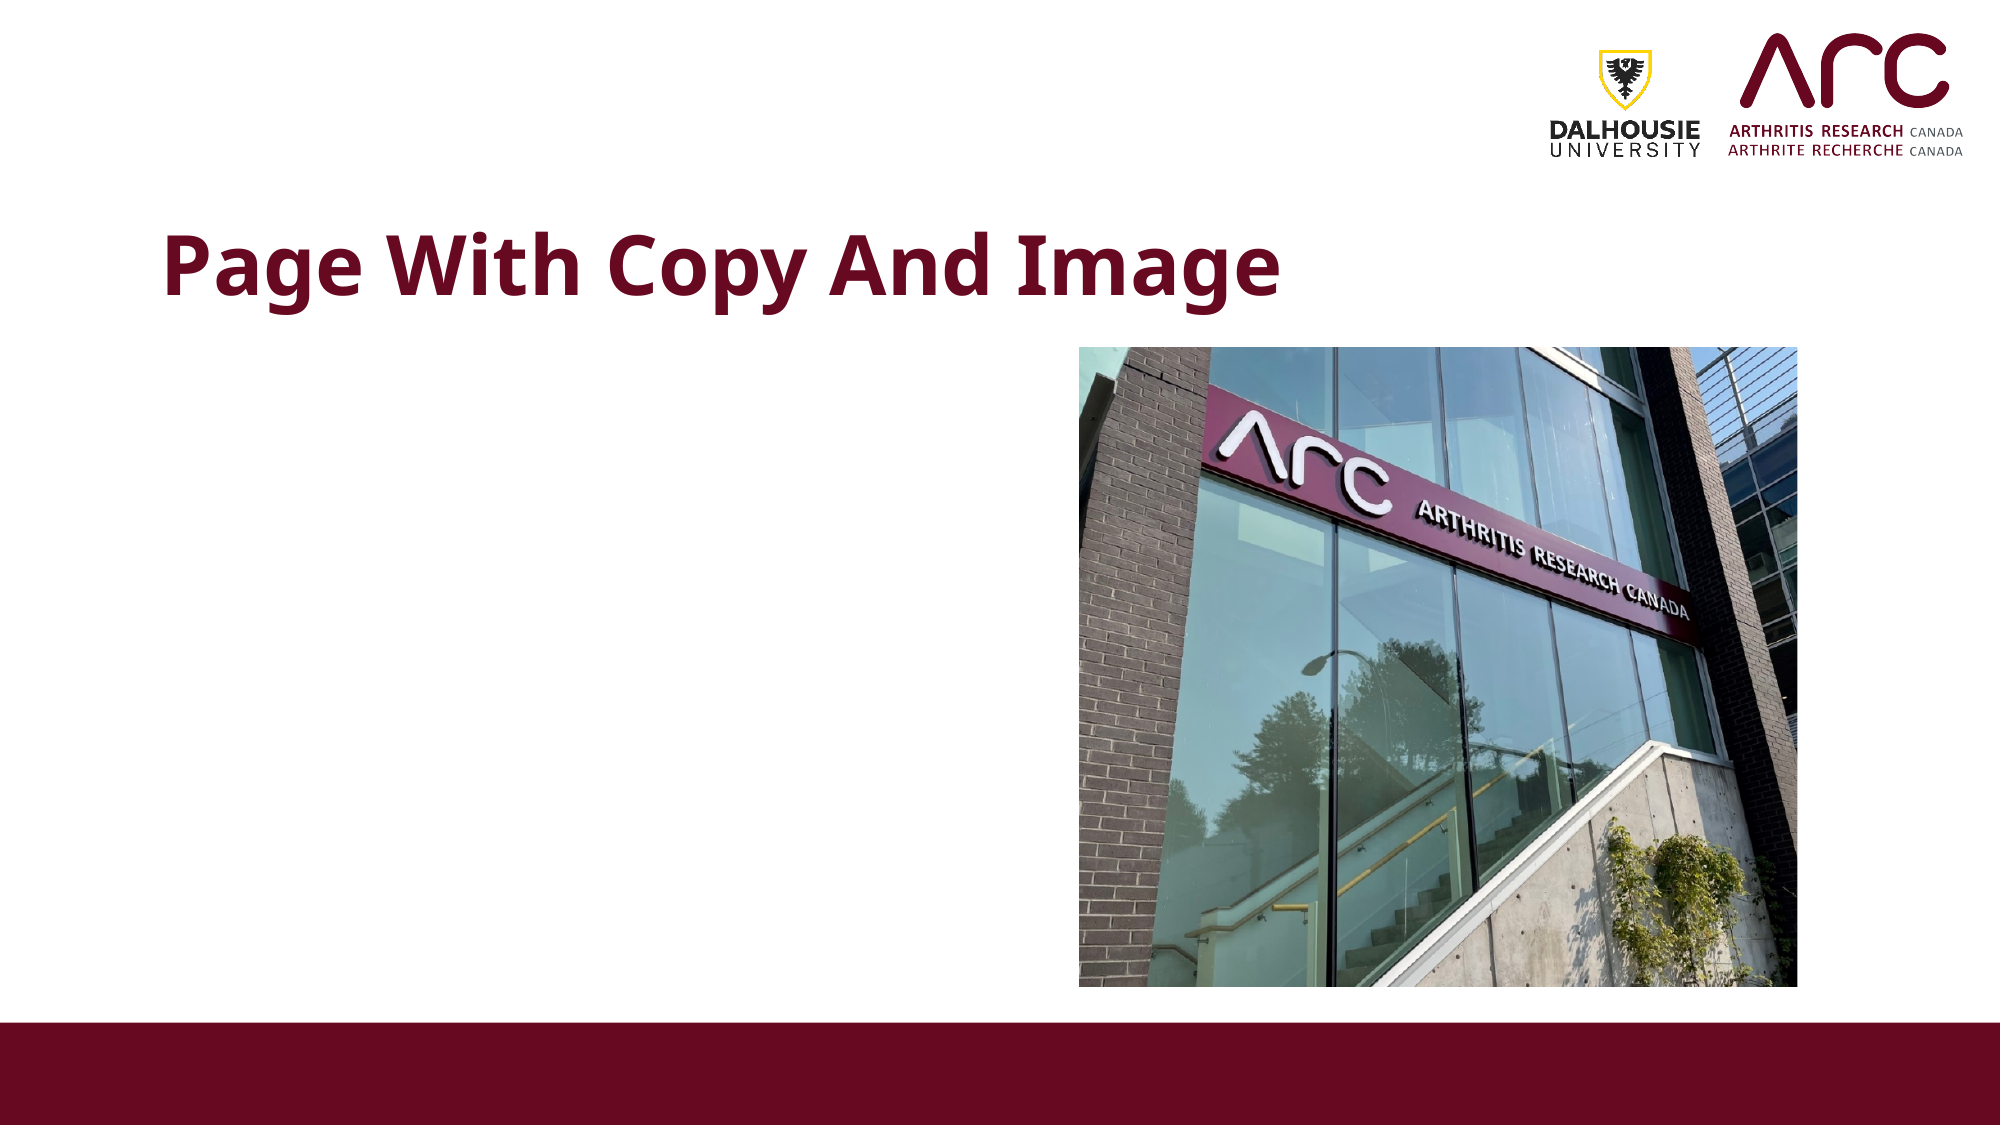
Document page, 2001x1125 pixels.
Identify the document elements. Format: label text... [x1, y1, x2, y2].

picture [1728, 33, 1963, 156]
picture [1079, 308, 1798, 1027]
title Page With Copy And Image [145, 170, 1798, 322]
picture [1550, 50, 1700, 157]
